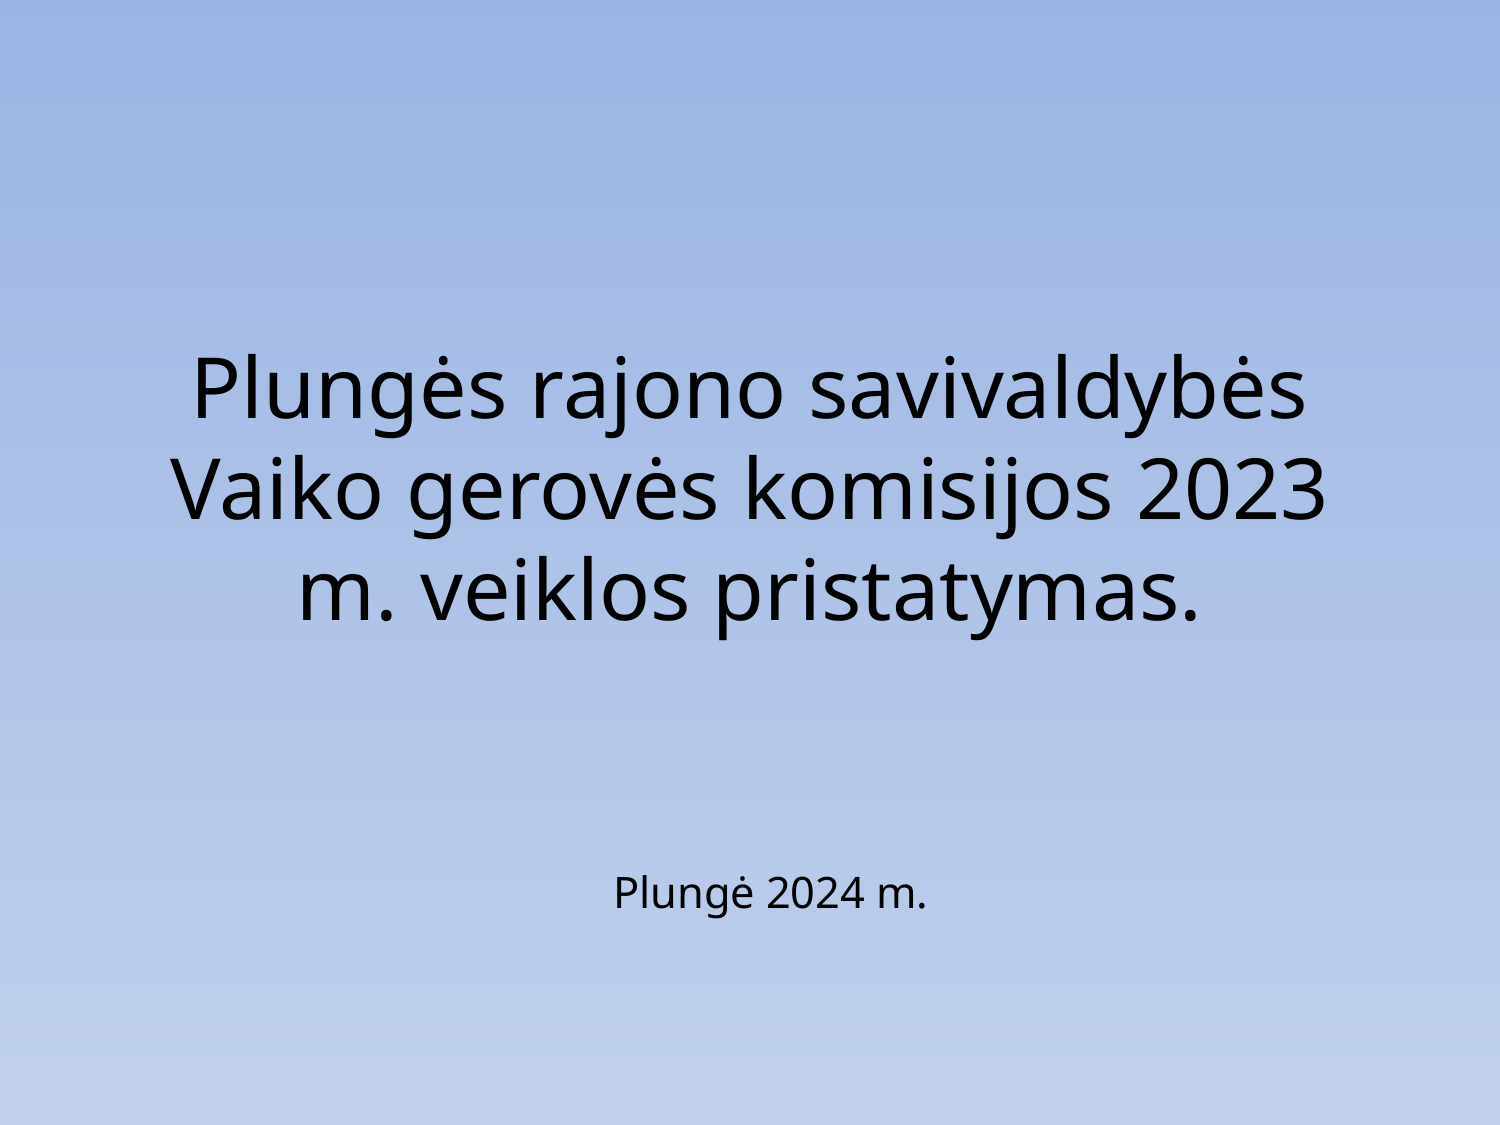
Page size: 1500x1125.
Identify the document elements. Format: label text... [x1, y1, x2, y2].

subtitle Plungė 2024 m. [225, 857, 1317, 925]
title Plungės rajono savivaldybės Vaiko gerovės komisijos 2023 m. veiklos pristatymas. [112, 326, 1388, 646]
